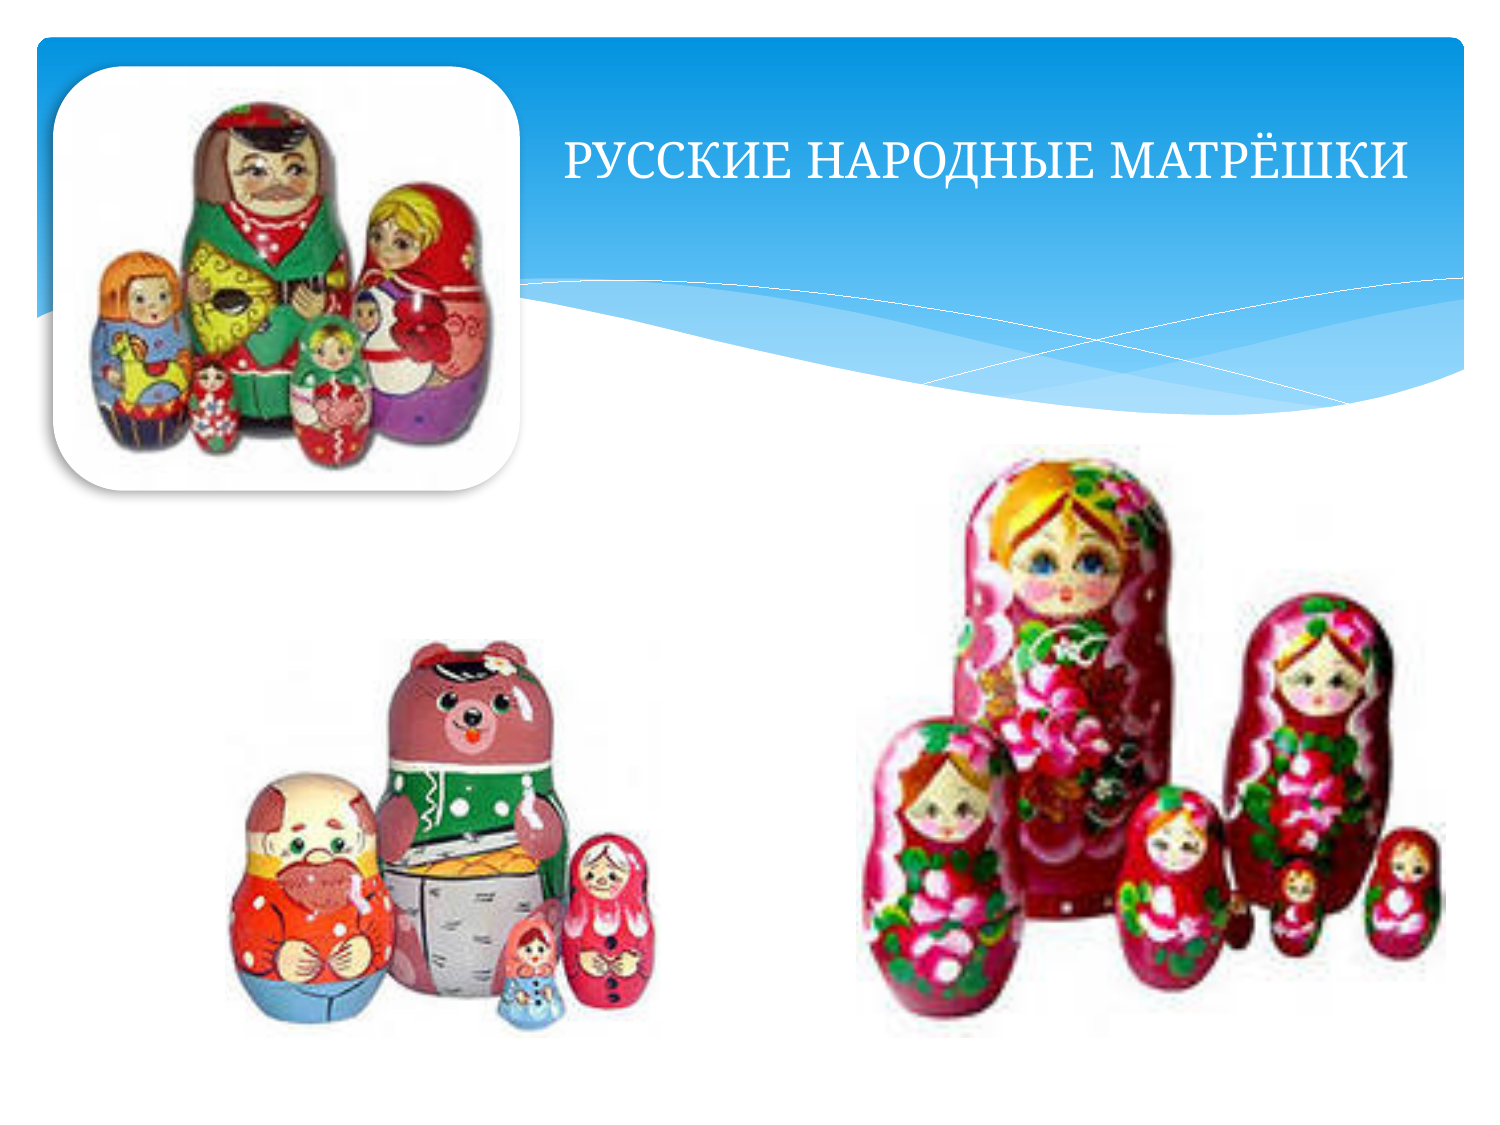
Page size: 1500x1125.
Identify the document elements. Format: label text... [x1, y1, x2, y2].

picture [855, 444, 1446, 1038]
picture [52, 66, 521, 491]
picture [224, 638, 661, 1038]
title РУССКИЕ НАРОДНЫЕ МАТРЁШКИ [75, 55, 1425, 261]
